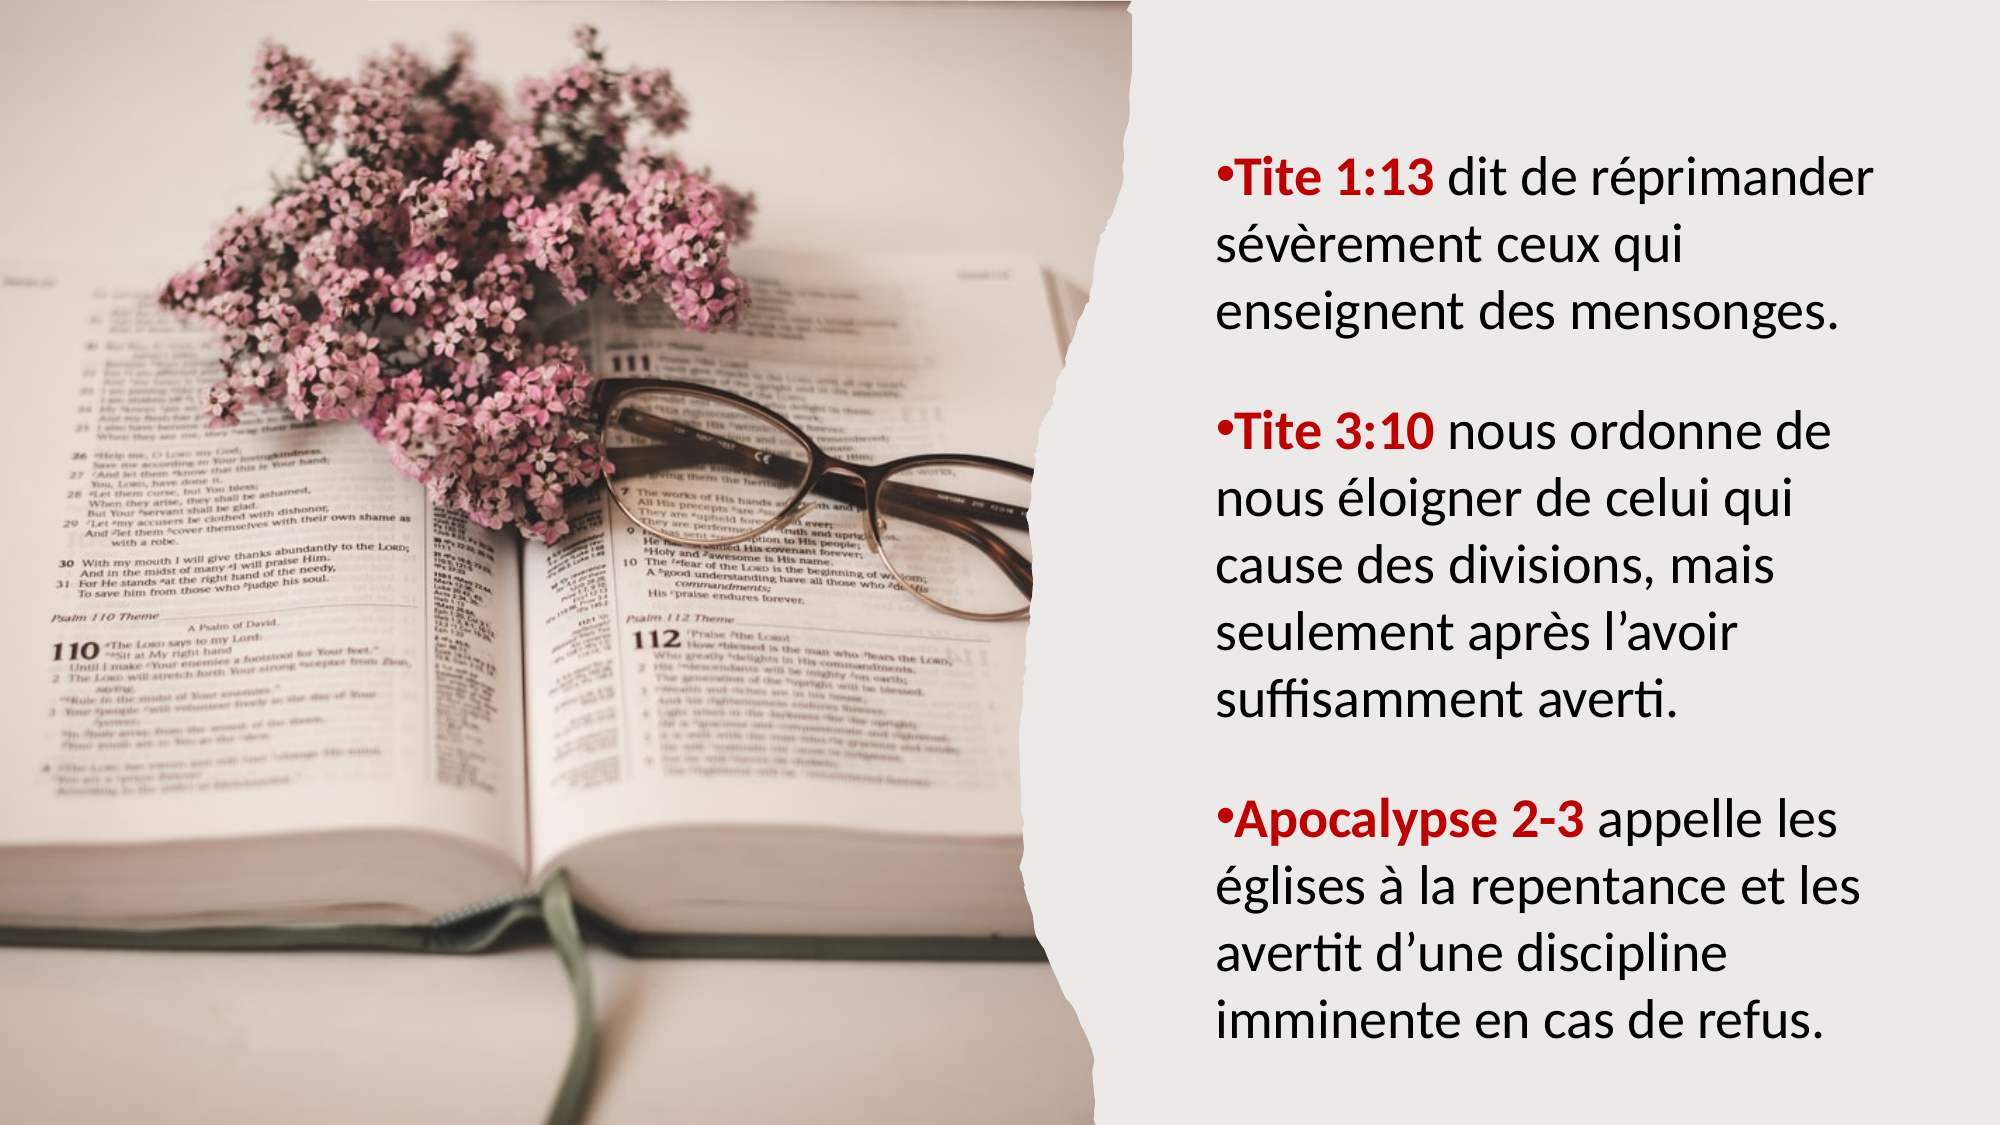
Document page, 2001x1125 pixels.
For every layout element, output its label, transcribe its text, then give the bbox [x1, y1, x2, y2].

text_box Tite 1:13 dit de réprimander sévèrement ceux qui enseignent des mensonges. Tite 3:10 nous ordonne de nous éloigner de celui qui cause des divisions, mais seulement après l’avoir suffisamment averti. Apocalypse 2-3 appelle les églises à la repentance et les avertit d’une discipline imminente en cas de refus. [1200, 132, 1945, 1062]
picture [0, 0, 1133, 1125]
text_box [1133, 0, 2000, 1125]
